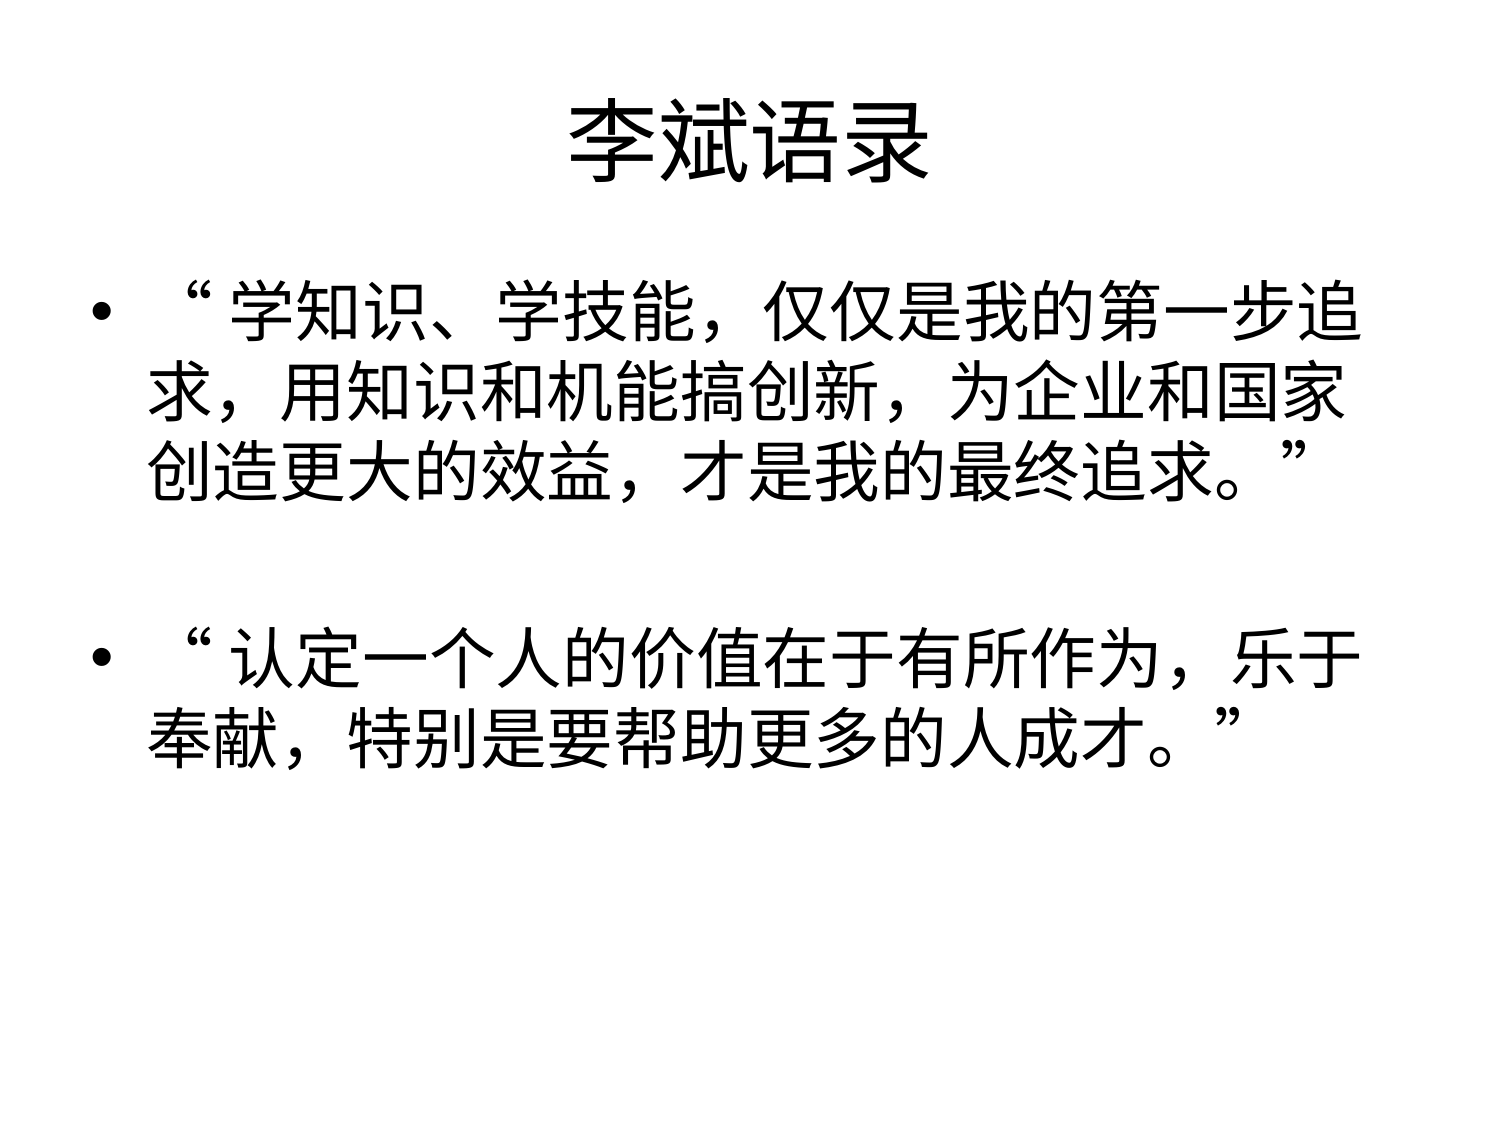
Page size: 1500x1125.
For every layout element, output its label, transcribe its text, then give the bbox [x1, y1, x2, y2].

title 李斌语录 [75, 45, 1425, 233]
list “学知识、学技能，仅仅是我的第一步追求，用知识和机能搞创新，为企业和国家创造更大的效益，才是我的最终追求。” “认定一个人的价值在于有所作为，乐于奉献，特别是要帮助更多的人成才。” [75, 262, 1425, 1005]
